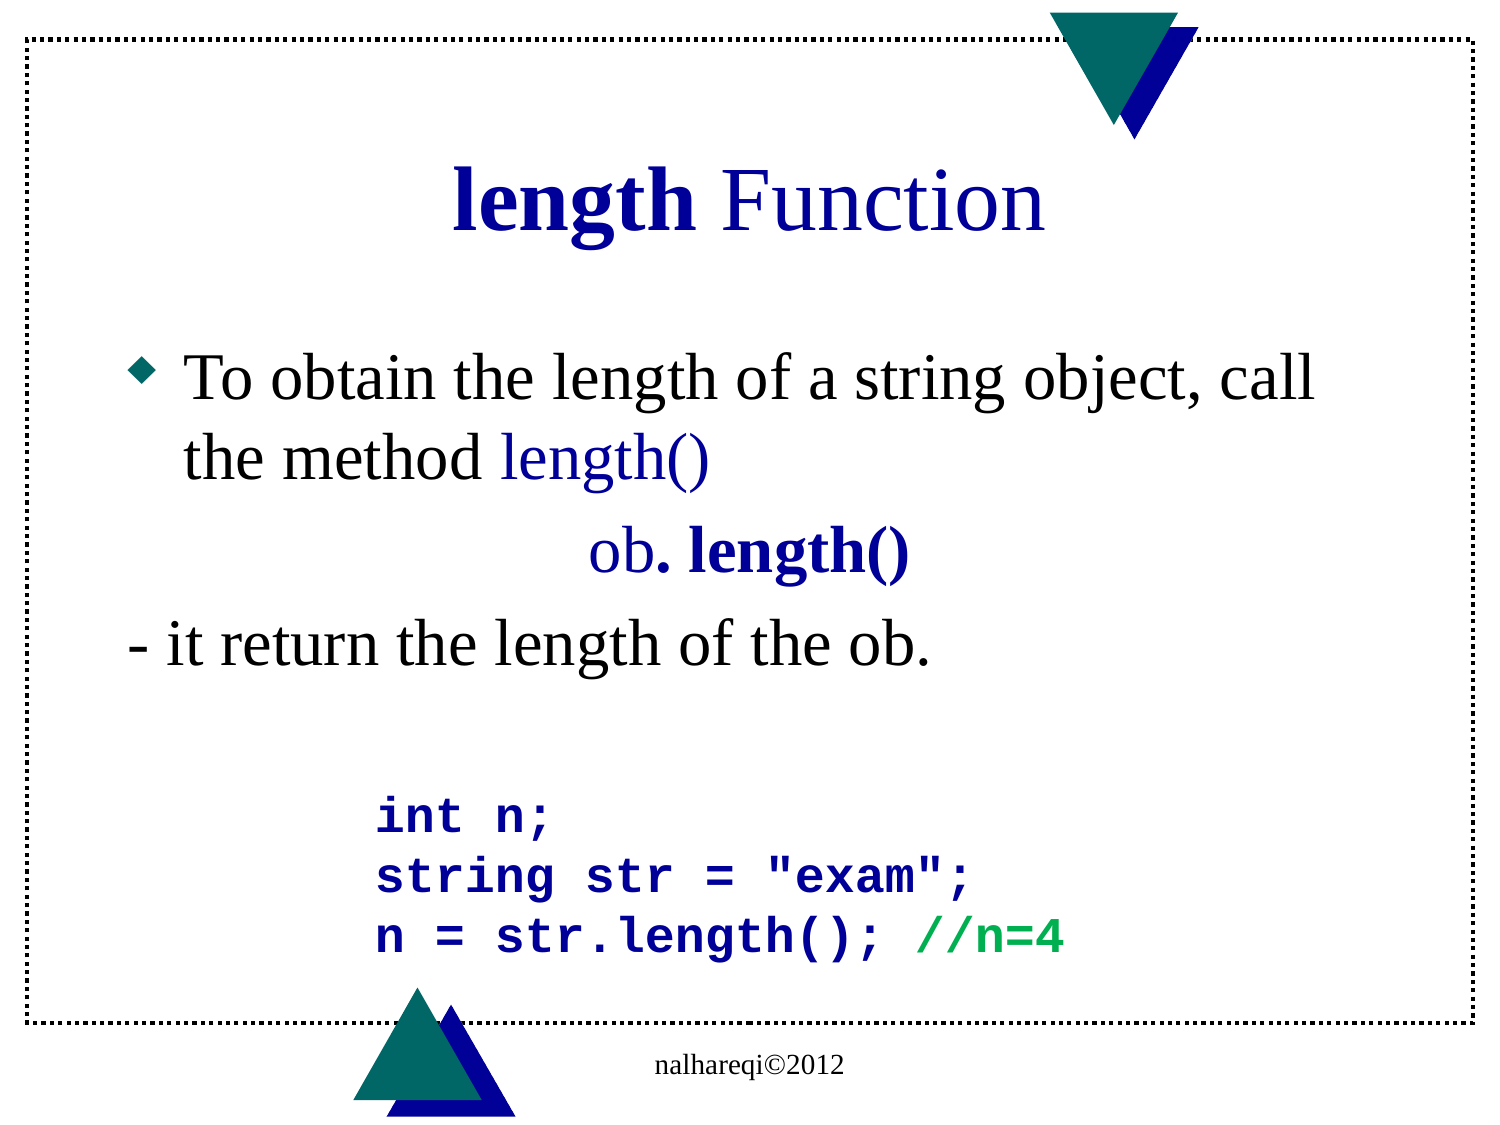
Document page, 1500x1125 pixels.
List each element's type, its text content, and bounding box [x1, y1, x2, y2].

list To obtain the length of a string object, call the method length() ob. length() - it return the length of the ob. [112, 324, 1388, 1001]
footer nalhareqi©2012 [512, 1024, 988, 1101]
title length Function [112, 99, 1388, 288]
text_box int n; string str = "exam"; n = str.length(); //n=4 [360, 774, 1111, 970]
